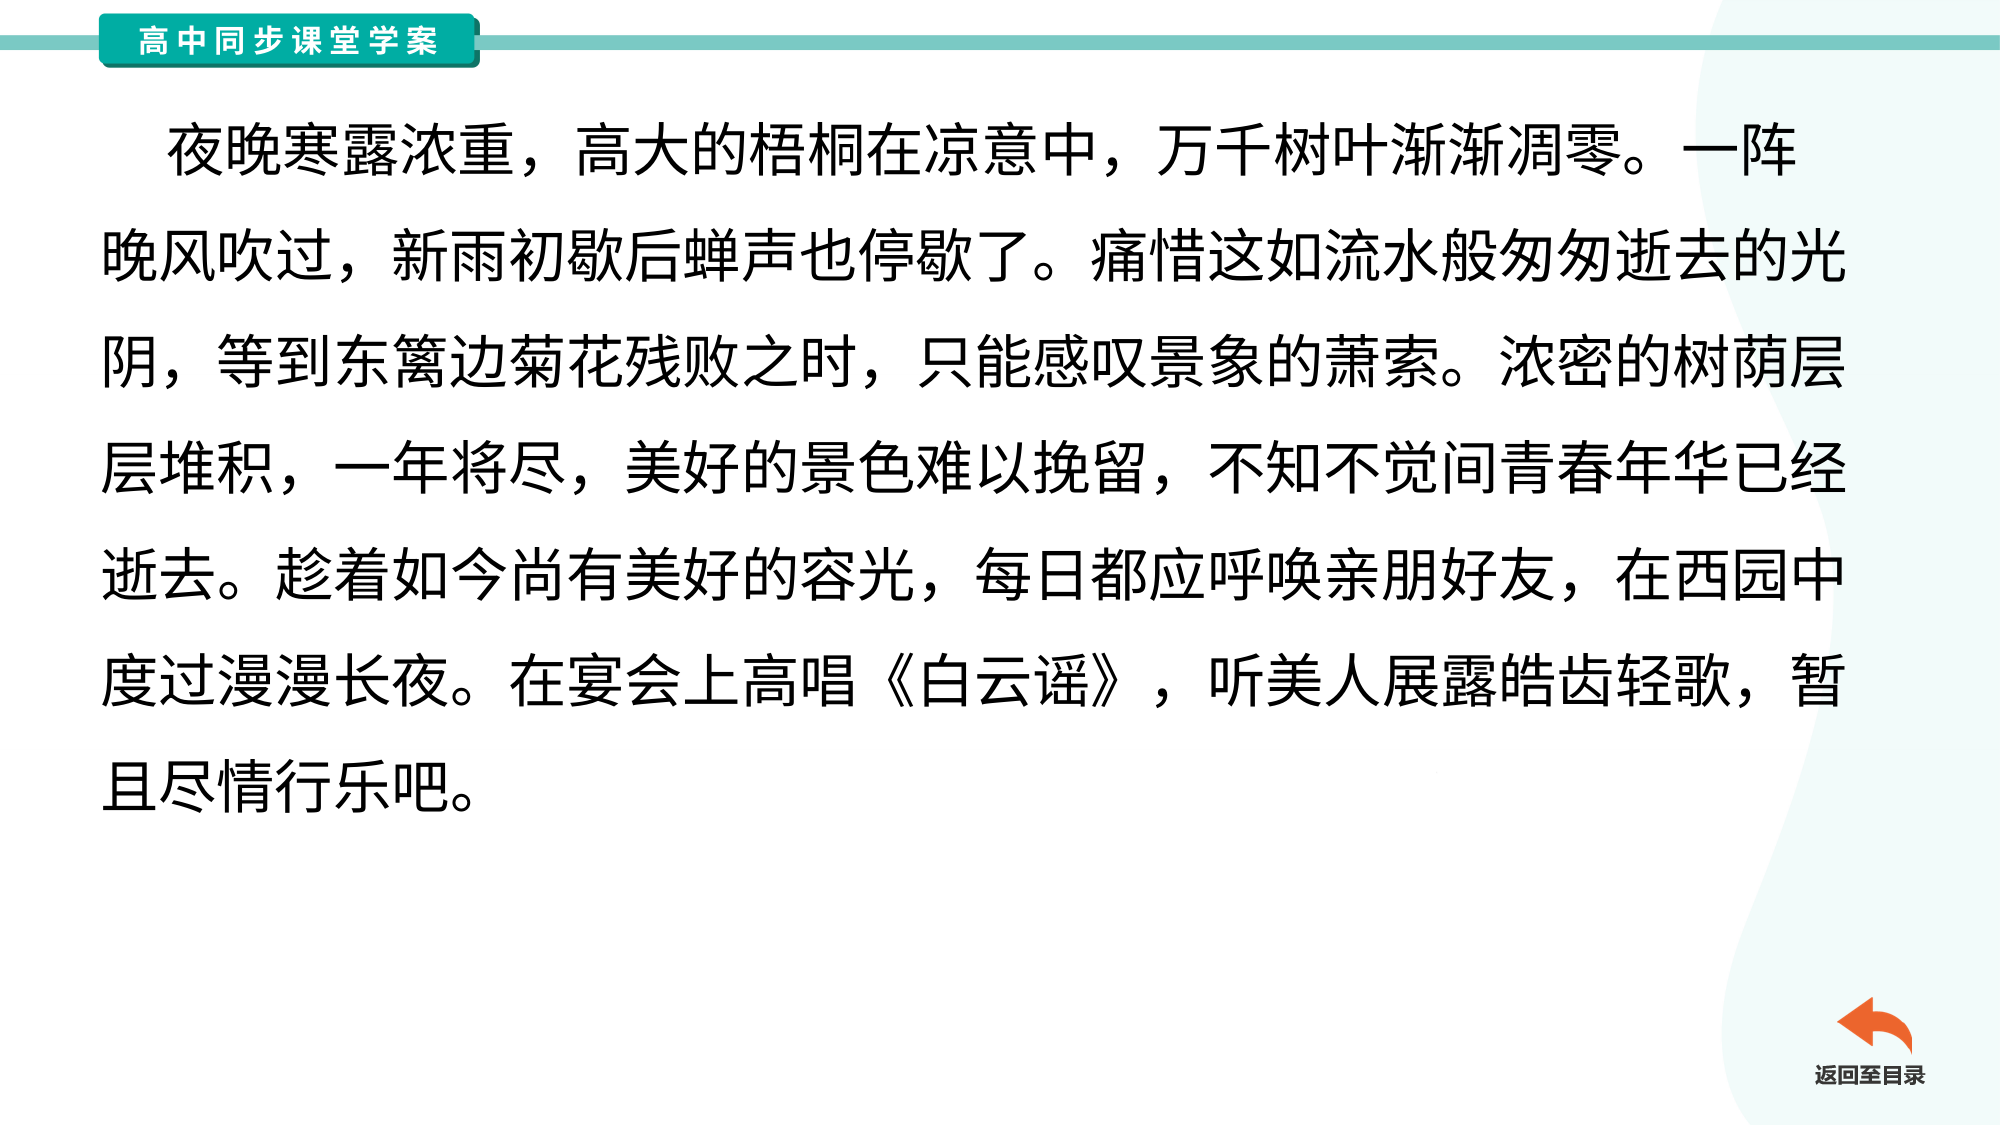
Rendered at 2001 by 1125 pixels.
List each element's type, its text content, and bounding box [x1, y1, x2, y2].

text_box 夜晚寒露浓重，高大的梧桐在凉意中，万千树叶渐渐凋零。一阵 晚风吹过，新雨初歇后蝉声也停歇了。痛惜这如流水般匆匆逝去的光 阴，等到东篱边菊花残败之时，只能感叹景象的萧索。浓密的树荫层 层堆积，一年将尽，美好的景色难以挽留，不知不觉间青春年华已经 逝去。趁着如今尚有美好的容光，每日都应呼唤亲朋好友，在西园中 度过漫漫长夜。在宴会上高唱《白云谣》，听美人展露皓齿轻歌，暂 且尽情行乐吧。 [100, 76, 1899, 821]
picture [0, 0, 2000, 1125]
